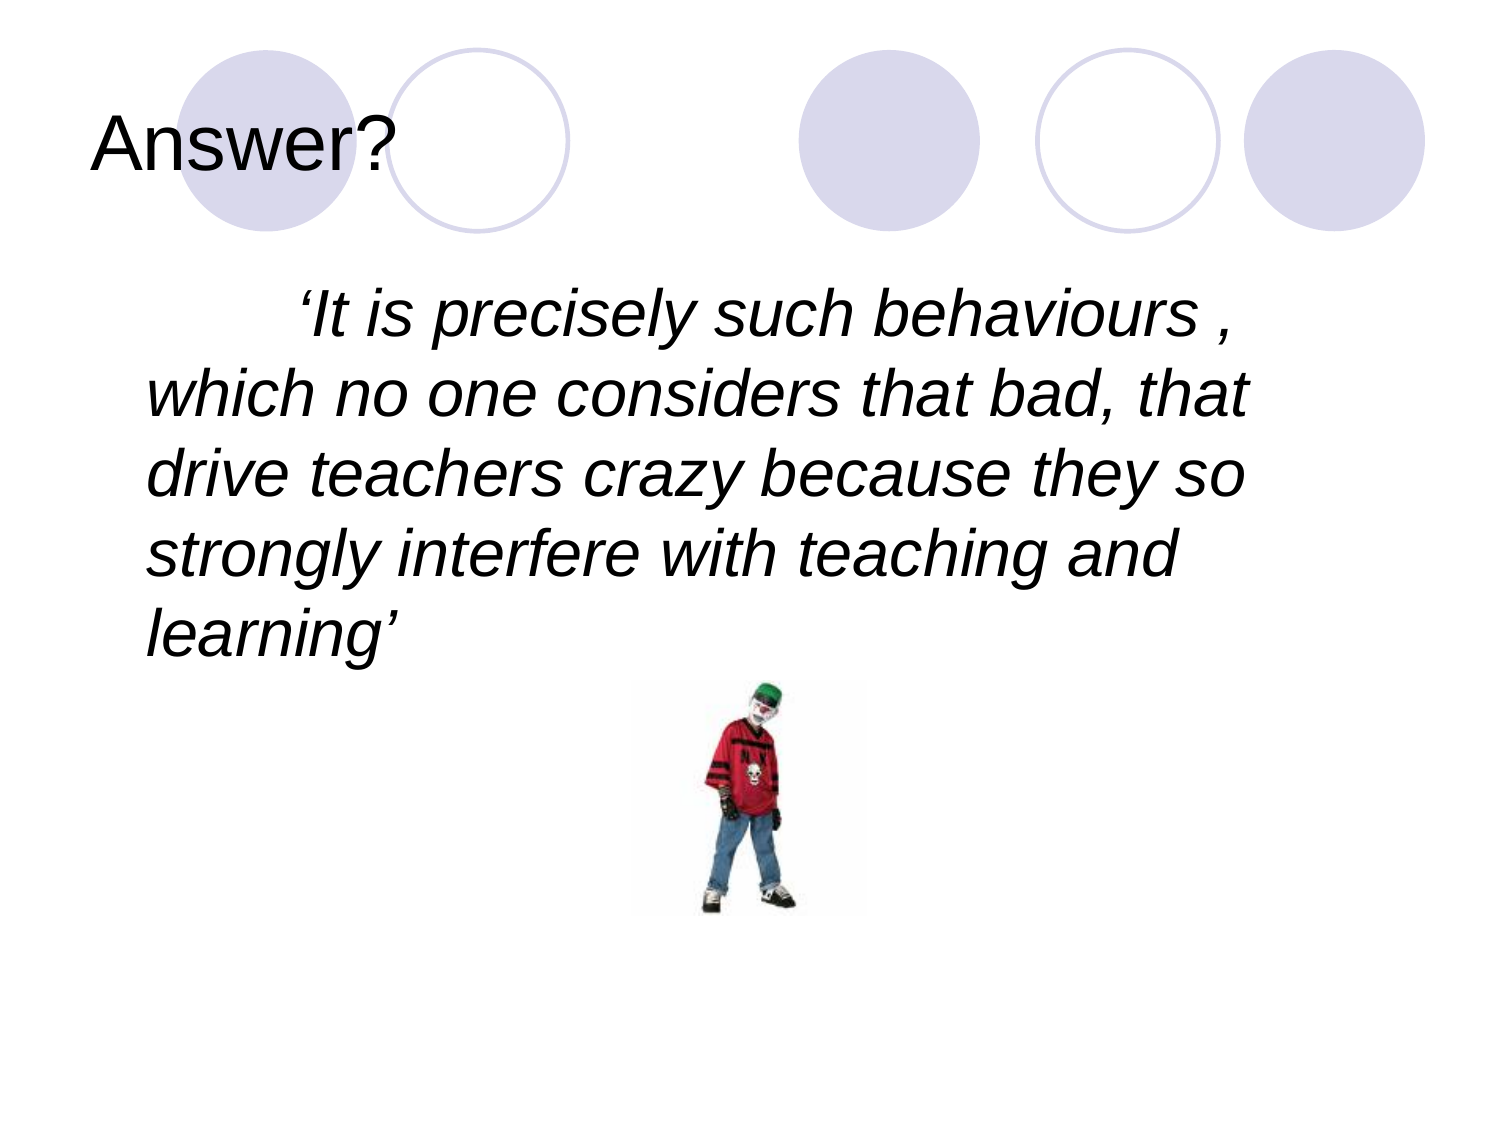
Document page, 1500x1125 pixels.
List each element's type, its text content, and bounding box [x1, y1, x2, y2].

list ‘It is precisely such behaviours , which no one considers that bad, that drive teachers crazy because they so strongly interfere with teaching and learning’ [74, 262, 1426, 1006]
picture [631, 680, 867, 916]
title Answer? [74, 44, 1426, 233]
